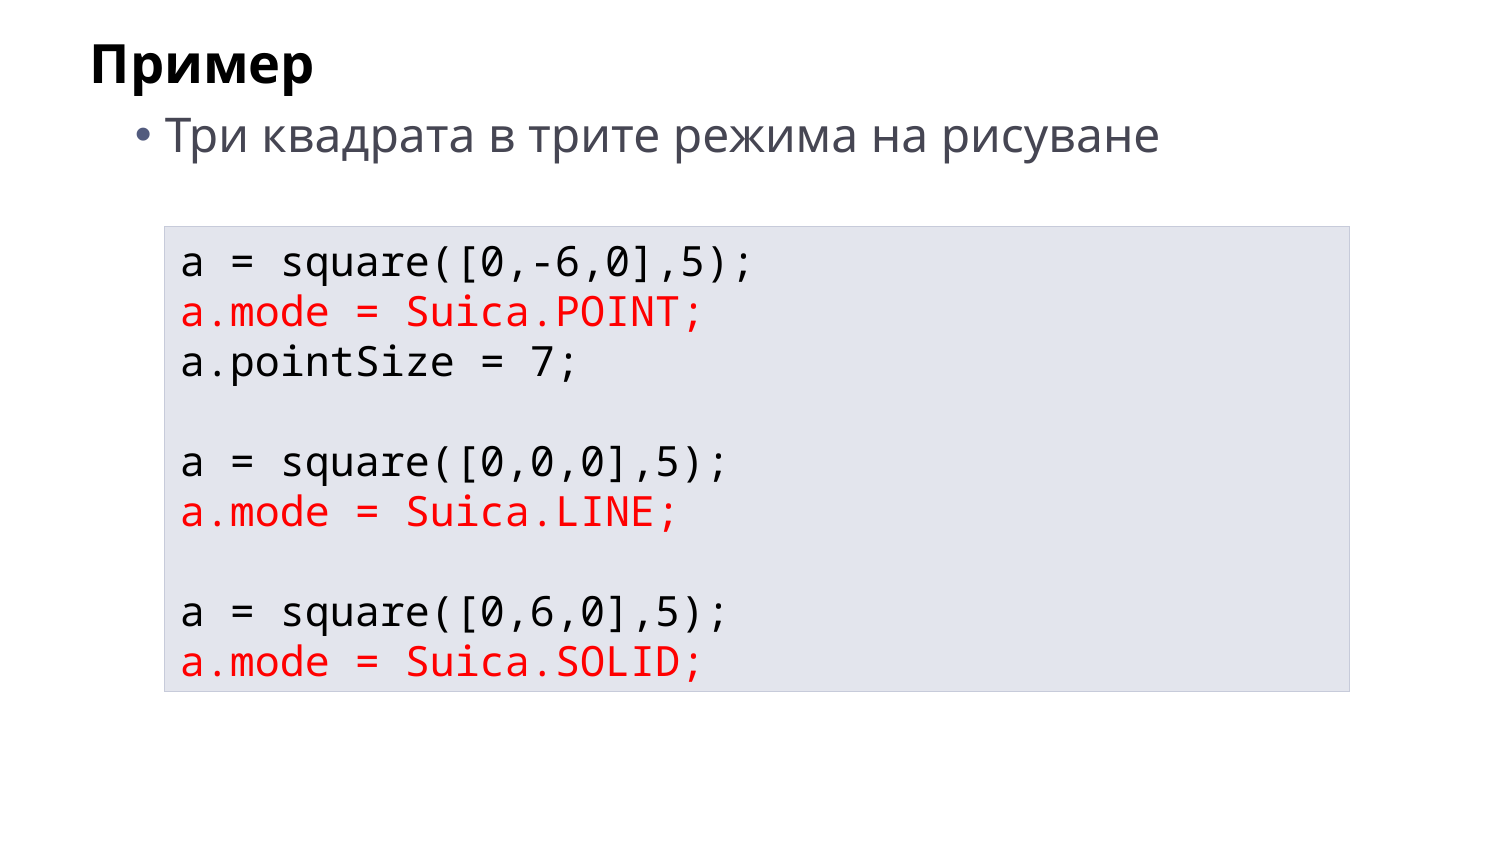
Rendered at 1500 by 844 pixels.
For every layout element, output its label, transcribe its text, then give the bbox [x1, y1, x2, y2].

text_box a = square([0,-6,0],5); a.mode = Suica.POINT; a.pointSize = 7; a = square([0,0,0],5); a.mode = Suica.LINE; a = square([0,6,0],5); a.mode = Suica.SOLID; [164, 226, 1350, 692]
list Пример Три квадрата в трите режима на рисуване [75, 21, 1475, 835]
